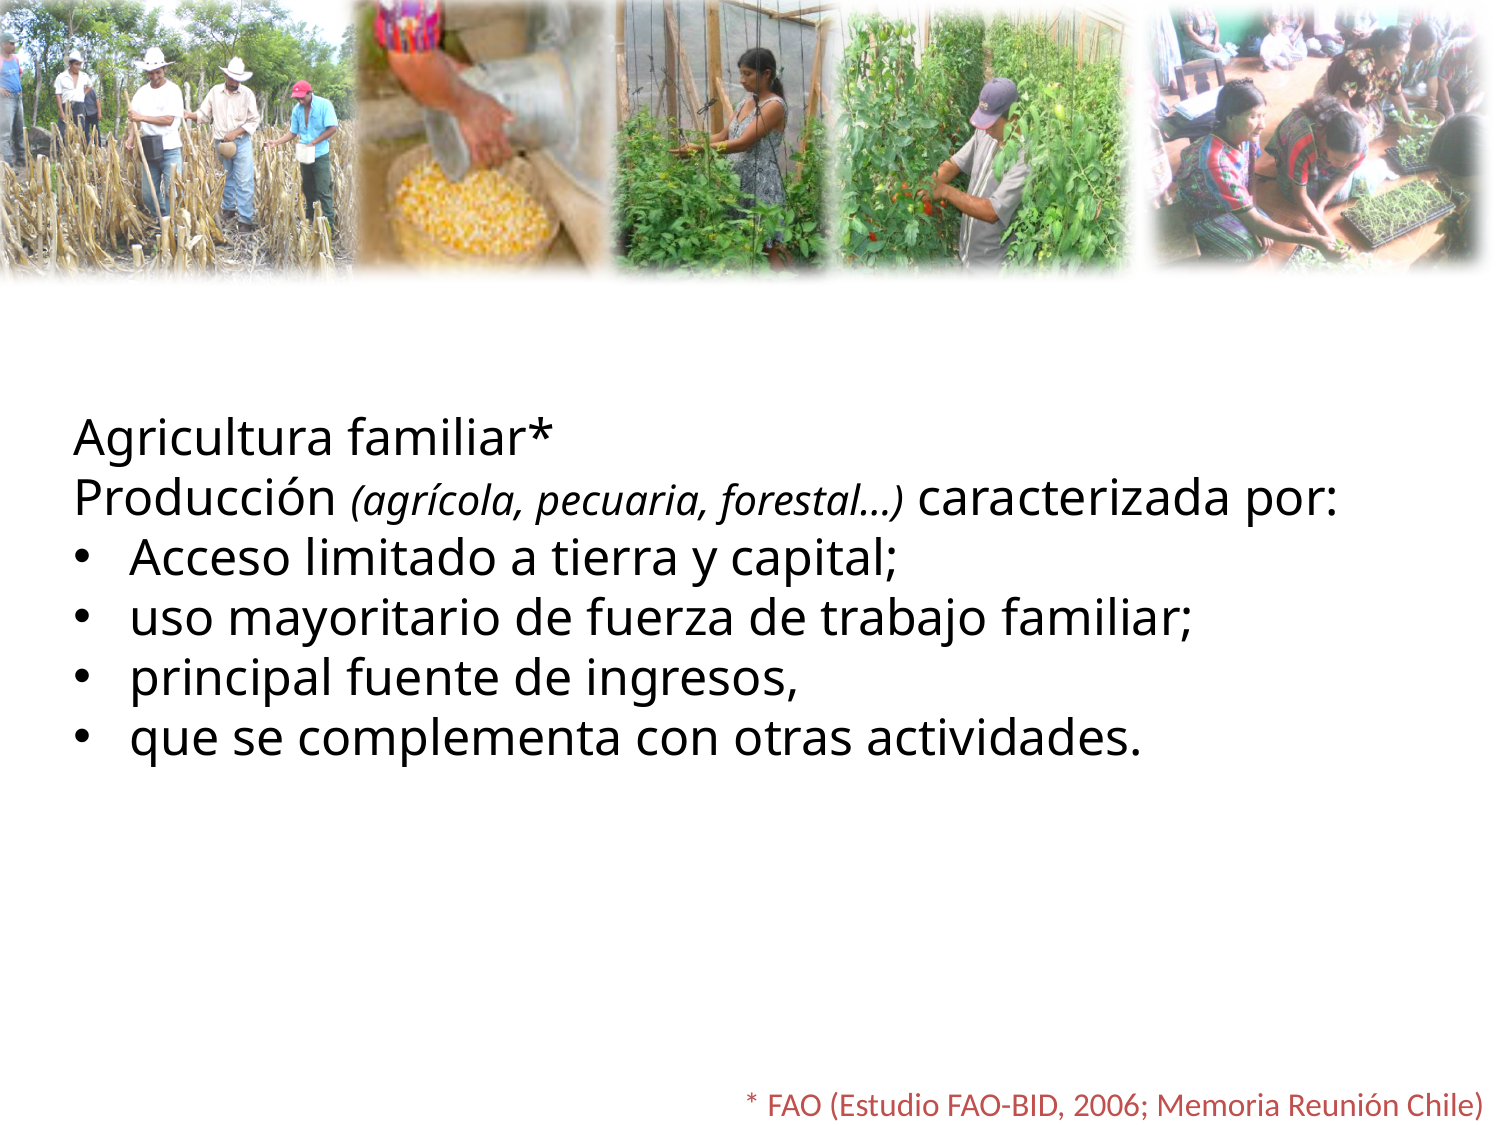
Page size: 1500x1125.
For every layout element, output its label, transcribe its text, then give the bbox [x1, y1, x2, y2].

text_box Agricultura familiar* Producción (agrícola, pecuaria, forestal…) caracterizada por: Acceso limitado a tierra y capital; uso mayoritario de fuerza de trabajo familiar; principal fuente de ingresos, que se complementa con otras actividades. [58, 398, 1430, 774]
text_box * FAO (Estudio FAO-BID, 2006; Memoria Reunión Chile) [0, 1081, 1500, 1125]
picture [0, 0, 1495, 287]
